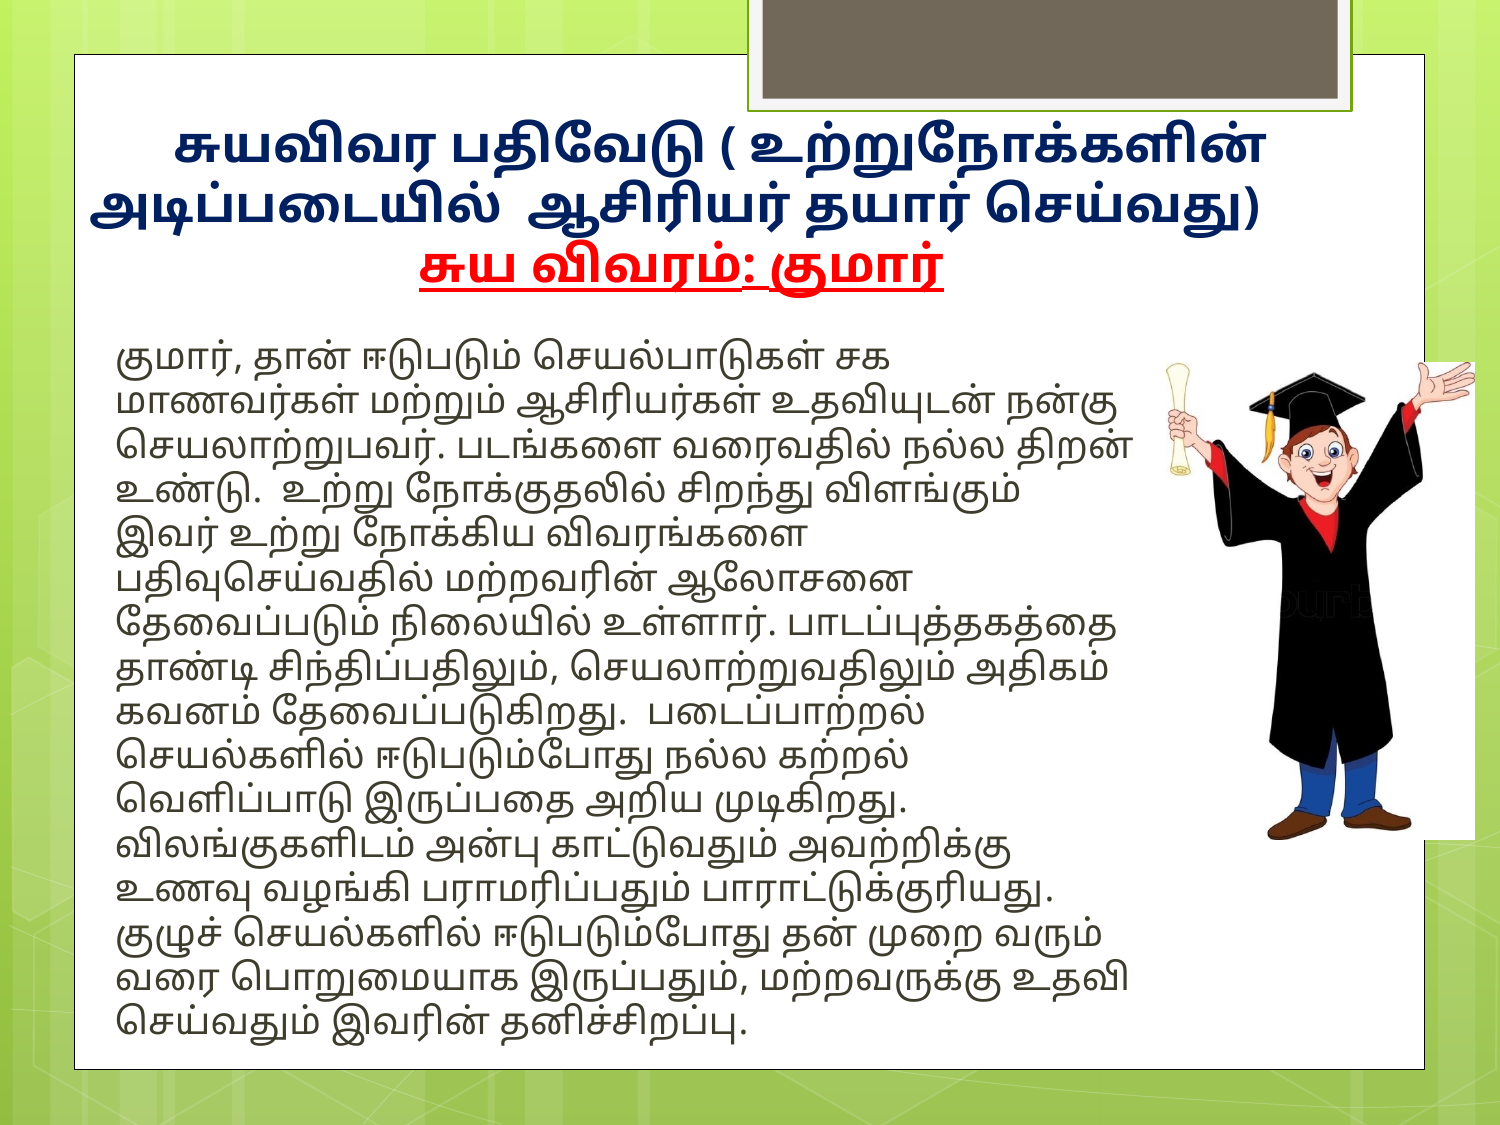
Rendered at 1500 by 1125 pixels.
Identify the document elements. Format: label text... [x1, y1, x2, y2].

list குமார், தான் ஈடுபடும் செயல்பாடுகள் சக மாணவர்கள் மற்றும் ஆசிரியர்கள் உதவியுடன் நன்கு செயலாற்றுபவர். படங்களை வரைவதில் நல்ல திறன் உண்டு. உற்று நோக்குதலில் சிறந்து விளங்கும் இவர் உற்று நோக்கிய விவரங்களை பதிவுசெய்வதில் மற்றவரின் ஆலோசனை தேவைப்படும் நிலையில் உள்ளார். பாடப்புத்தகத்தை தாண்டி சிந்திப்பதிலும், செயலாற்றுவதிலும் அதிகம் கவனம் தேவைப்படுகிறது. படைப்பாற்றல் செயல்களில் ஈடுபடும்போது நல்ல கற்றல் வெளிப்பாடு இருப்பதை அறிய முடிகிறது. விலங்குகளிடம் அன்பு காட்டுவதும் அவற்றிக்கு உணவு வழங்கி பராமரிப்பதும் பாராட்டுக்குரியது. குழுச் செயல்களில் ஈடுபடும்போது தன் முறை வரும் வரை பொறுமையாக இருப்பதும், மற்றவருக்கு உதவி செய்வதும் இவரின் தனிச்சிறப்பு. [99, 324, 1150, 1050]
title சுயவிவர பதிவேடு ( உற்றுநோக்களின் அடிப்படையில் ஆசிரியர் தயார் செய்வது) சுய விவரம்: குமார் [0, 112, 1350, 300]
picture [1166, 362, 1476, 841]
